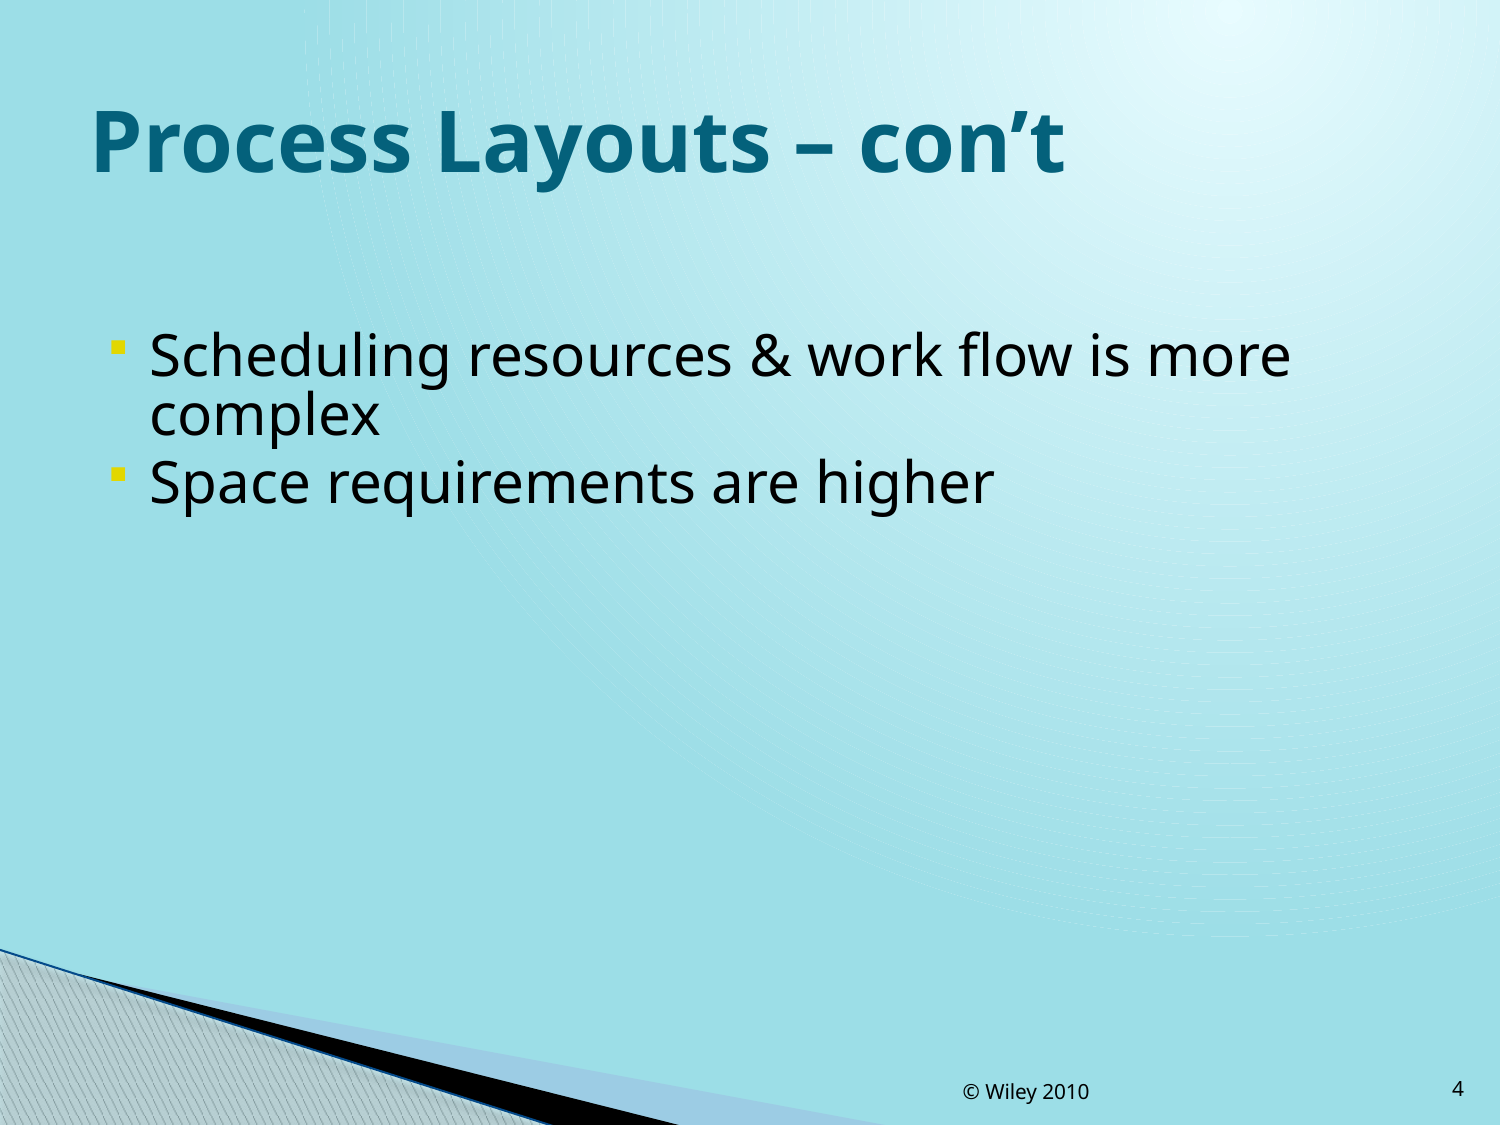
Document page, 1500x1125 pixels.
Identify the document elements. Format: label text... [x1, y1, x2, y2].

footer © Wiley 2010 [718, 1051, 1105, 1112]
slide_number 4 [1418, 1051, 1479, 1112]
title Process Layouts – con’t [75, 45, 1425, 233]
list Scheduling resources & work flow is more complex Space requirements are higher [75, 243, 1425, 986]
